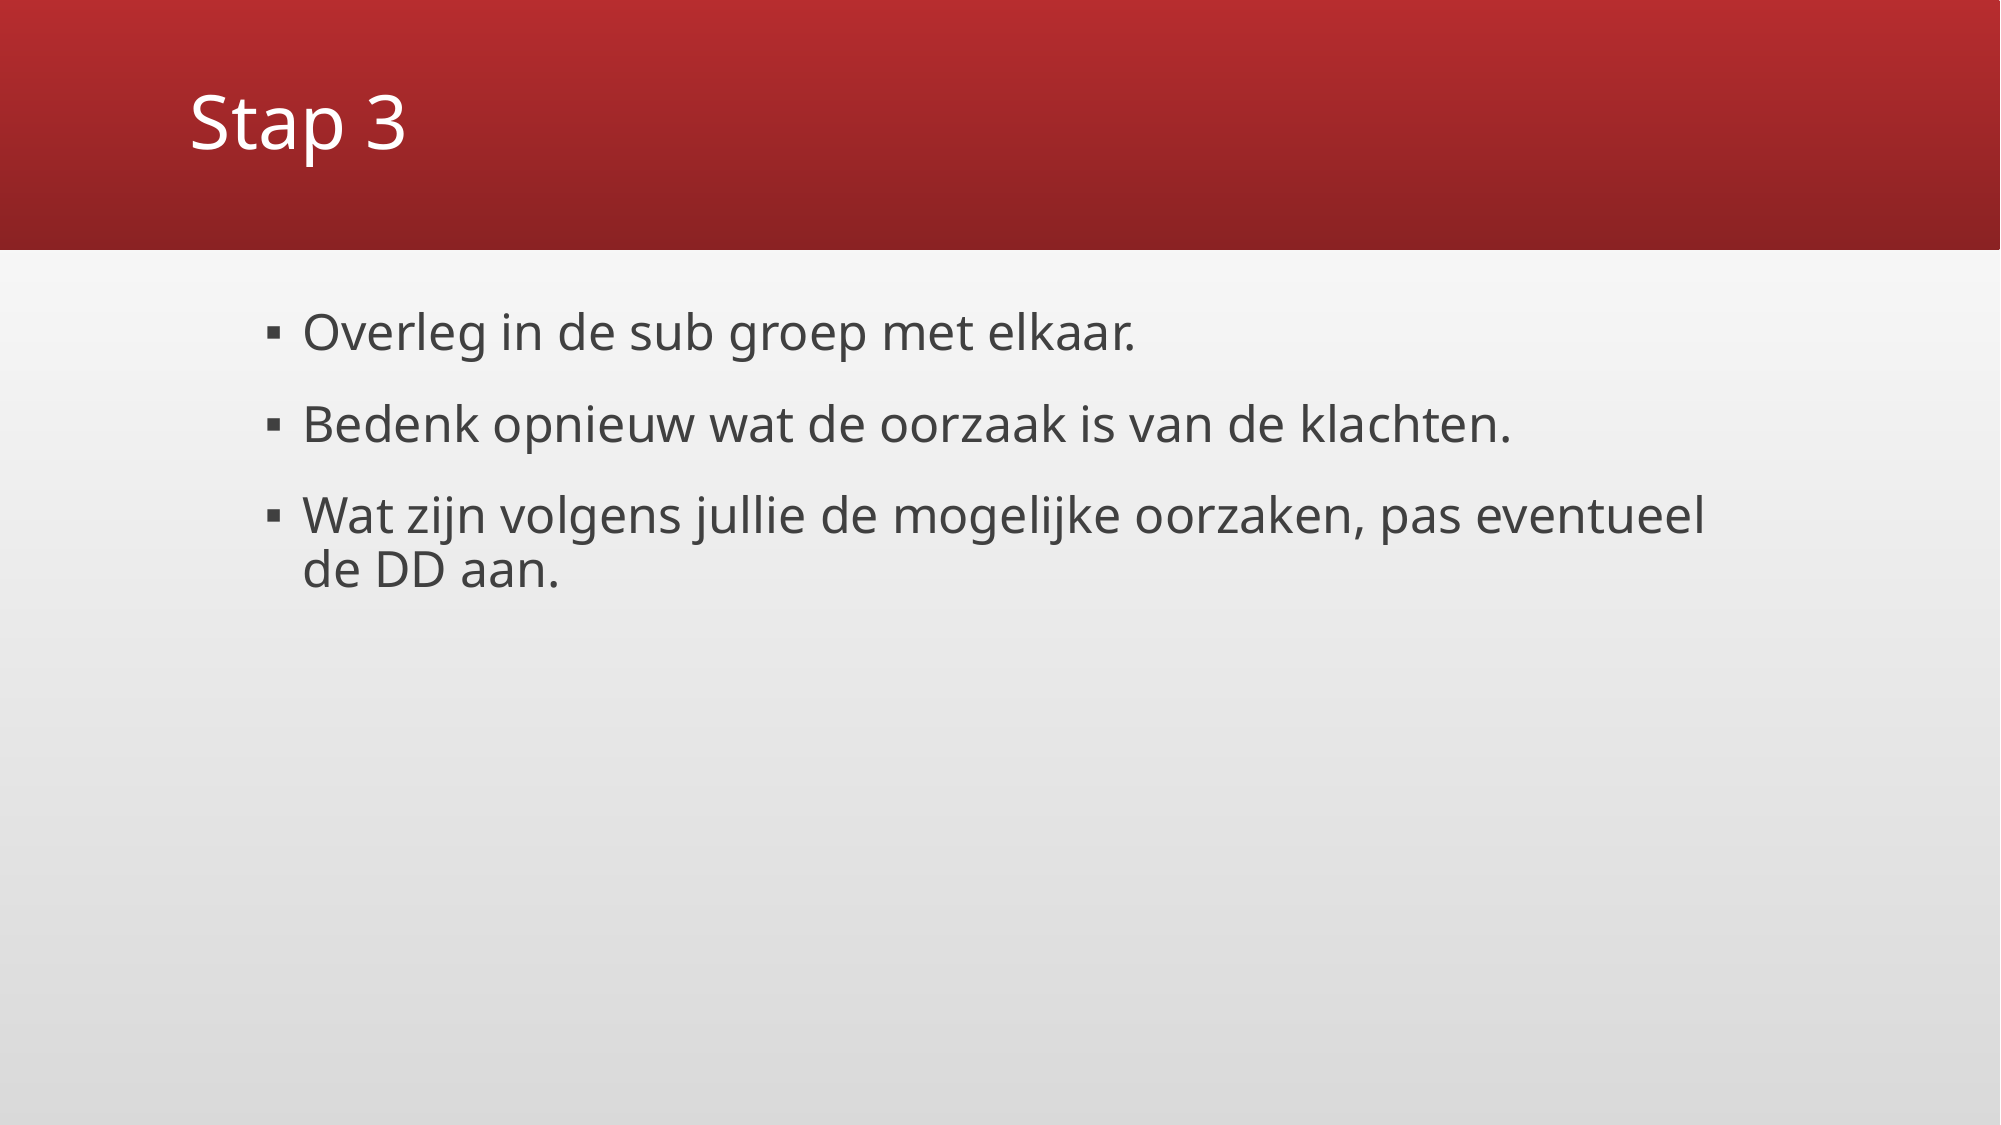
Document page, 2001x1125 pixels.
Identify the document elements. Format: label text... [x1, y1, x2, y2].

list Overleg in de sub groep met elkaar. Bedenk opnieuw wat de oorzaak is van de klachten. Wat zijn volgens jullie de mogelijke oorzaken, pas eventueel de DD aan. [249, 299, 1750, 1050]
title Stap 3 [174, 16, 1825, 234]
